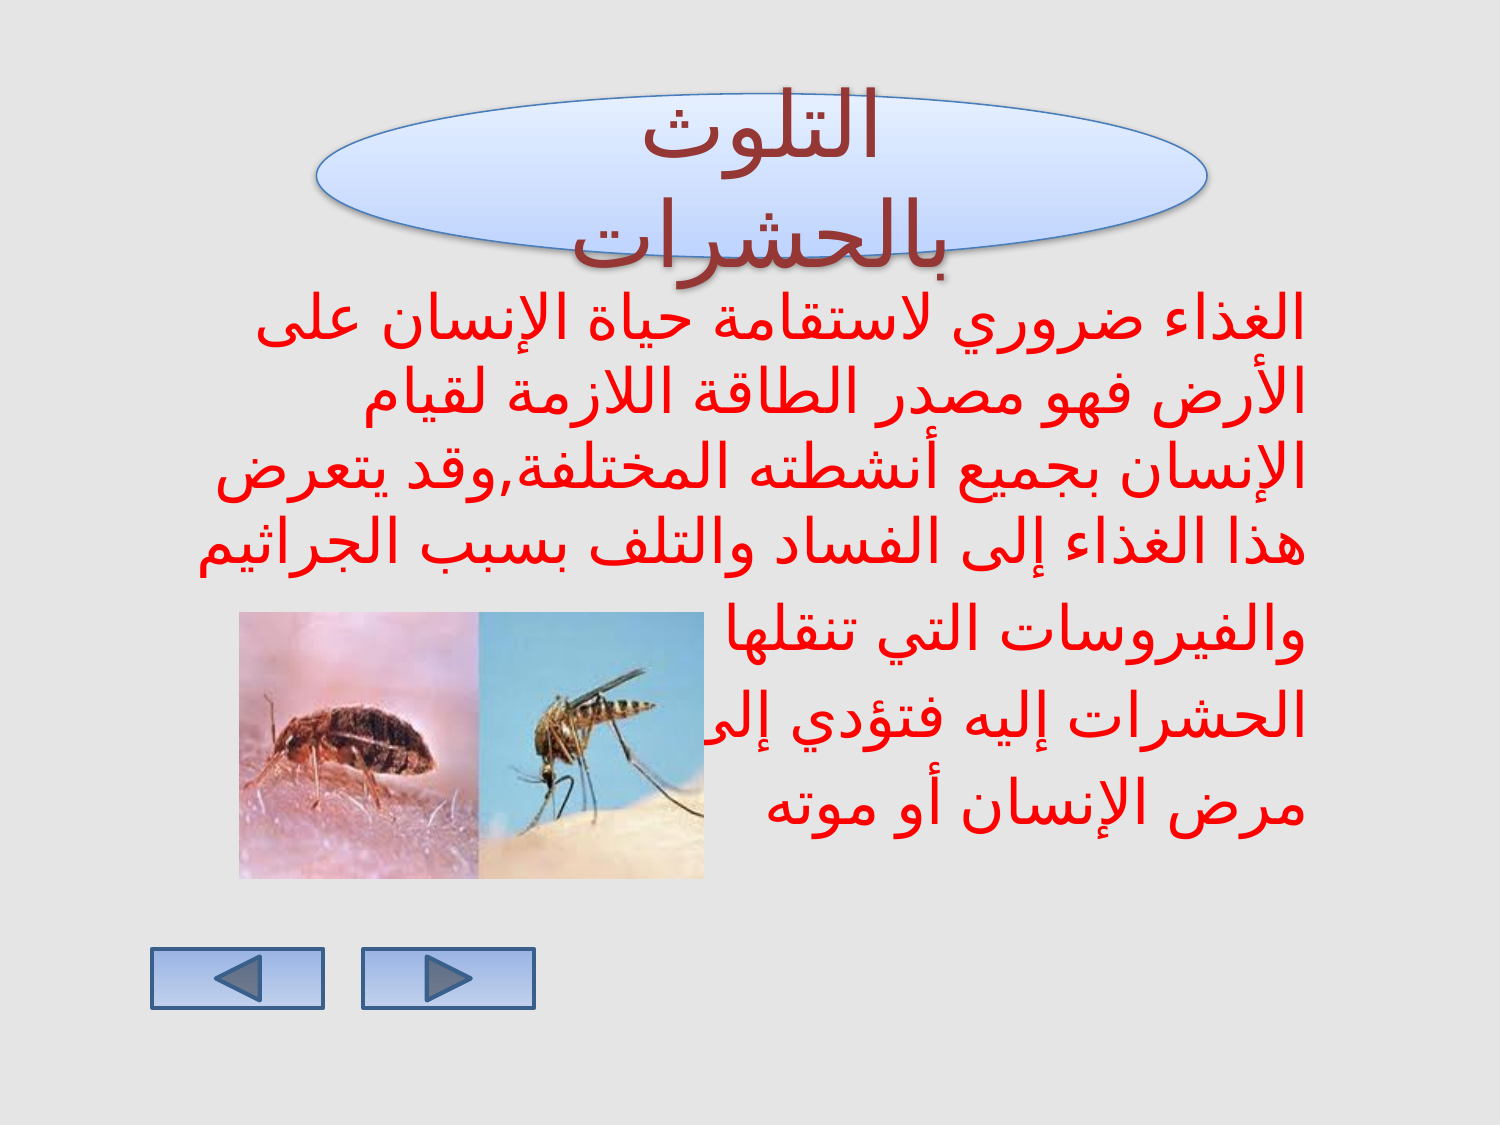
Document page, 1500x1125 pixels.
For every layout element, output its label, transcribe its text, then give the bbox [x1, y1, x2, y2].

text_box [361, 947, 536, 1010]
text_box التلوث بالحشرات [315, 92, 1208, 259]
text_box [150, 947, 325, 1010]
picture [239, 612, 704, 880]
subtitle الغذاء ضروري لاستقامة حياة الإنسان على الأرض فهو مصدر الطاقة اللازمة لقيام الإنسان بجميع أنشطته المختلفة,وقد يتعرض هذا الغذاء إلى الفساد والتلف بسبب الجراثيم والفيروسات التي تنقلها الحشرات إليه فتؤدي إلى مرض الإنسان أو موته [175, 269, 1325, 925]
